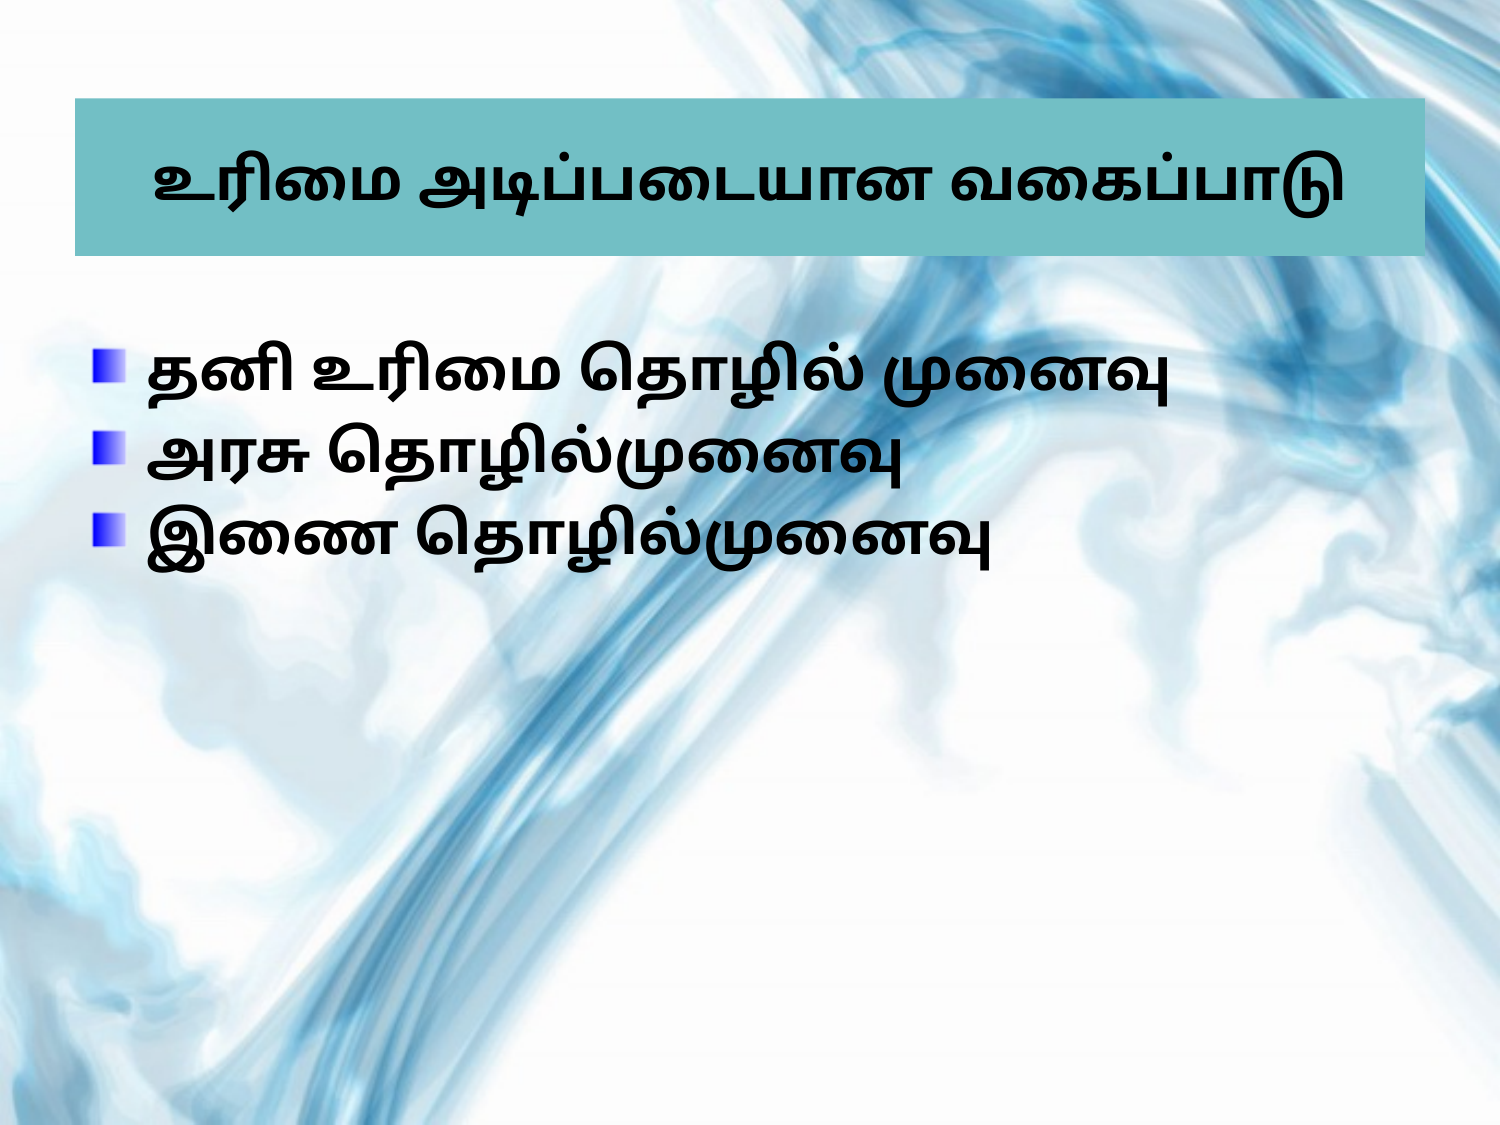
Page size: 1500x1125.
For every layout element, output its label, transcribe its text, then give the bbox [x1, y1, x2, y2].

title உரிமை அடிப்படையான வகைப்பாடு [74, 98, 1426, 257]
list தனி உரிமை தொழில் முனைவு அரசு தொழில்முனைவு இணை தொழில்முனைவு [74, 324, 1426, 1006]
picture [0, 0, 1500, 1125]
